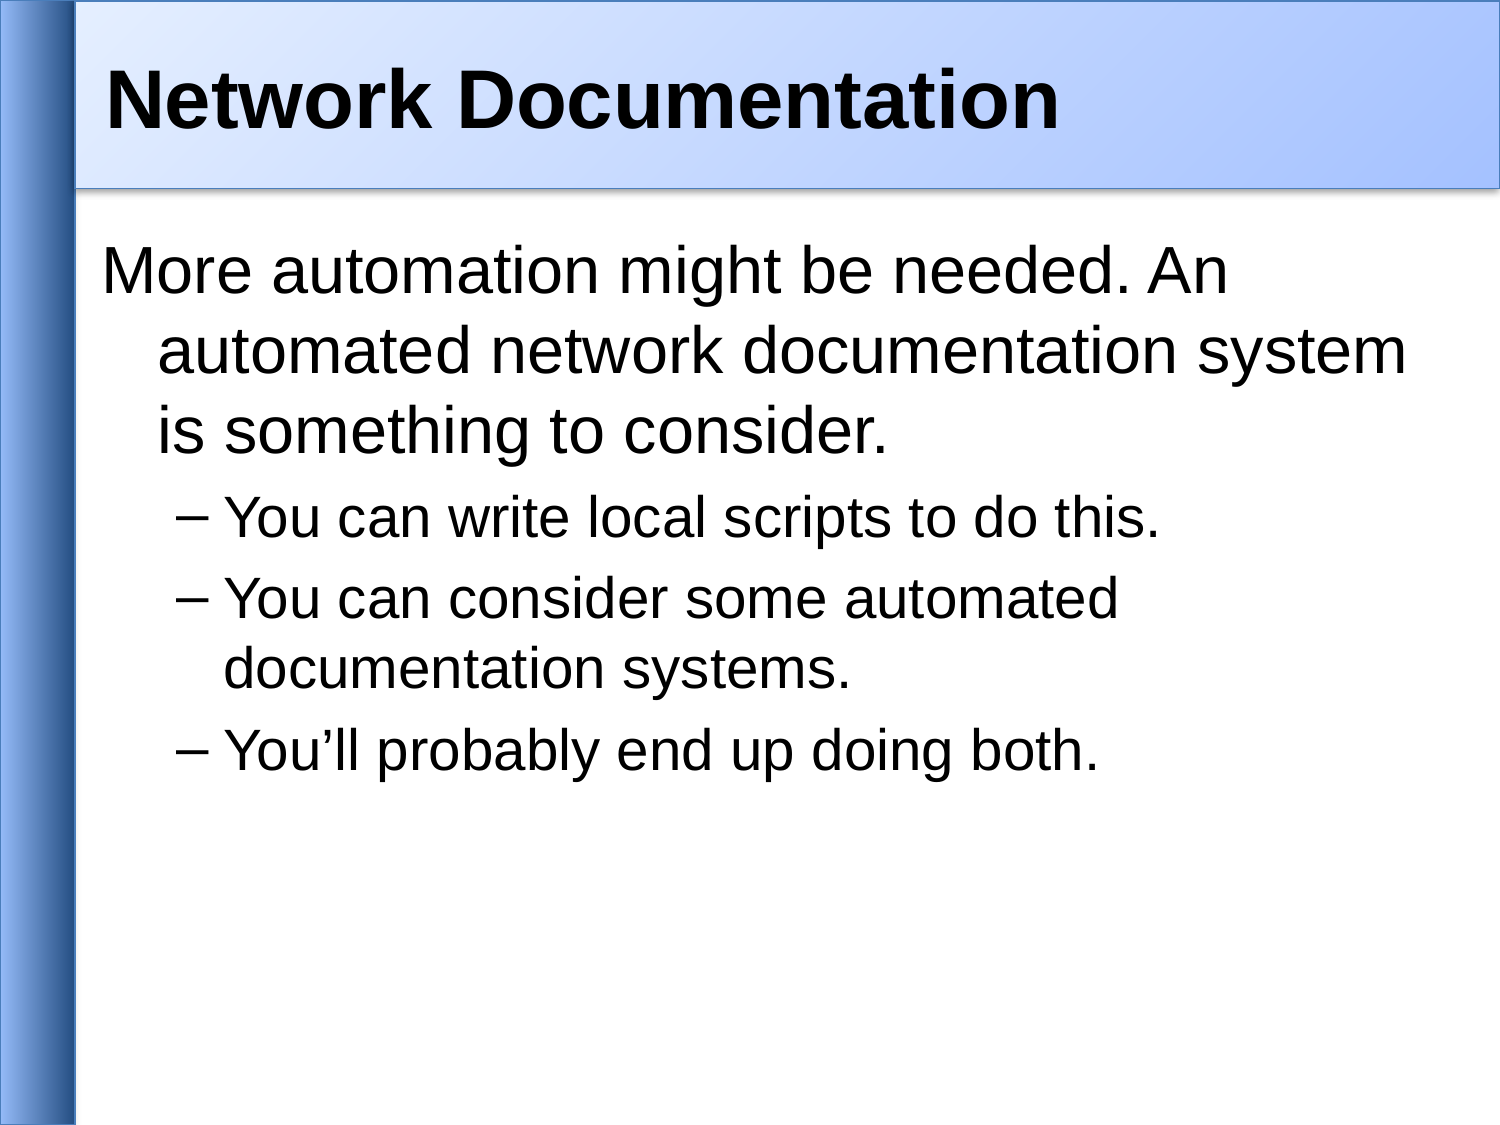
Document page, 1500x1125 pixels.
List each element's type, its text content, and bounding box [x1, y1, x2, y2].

title Network Documentation [74, 0, 1500, 189]
list More automation might be needed. An automated network documentation system is something to consider. You can write local scripts to do this. You can consider some automated documentation systems. You’ll probably end up doing both. [86, 219, 1470, 1116]
